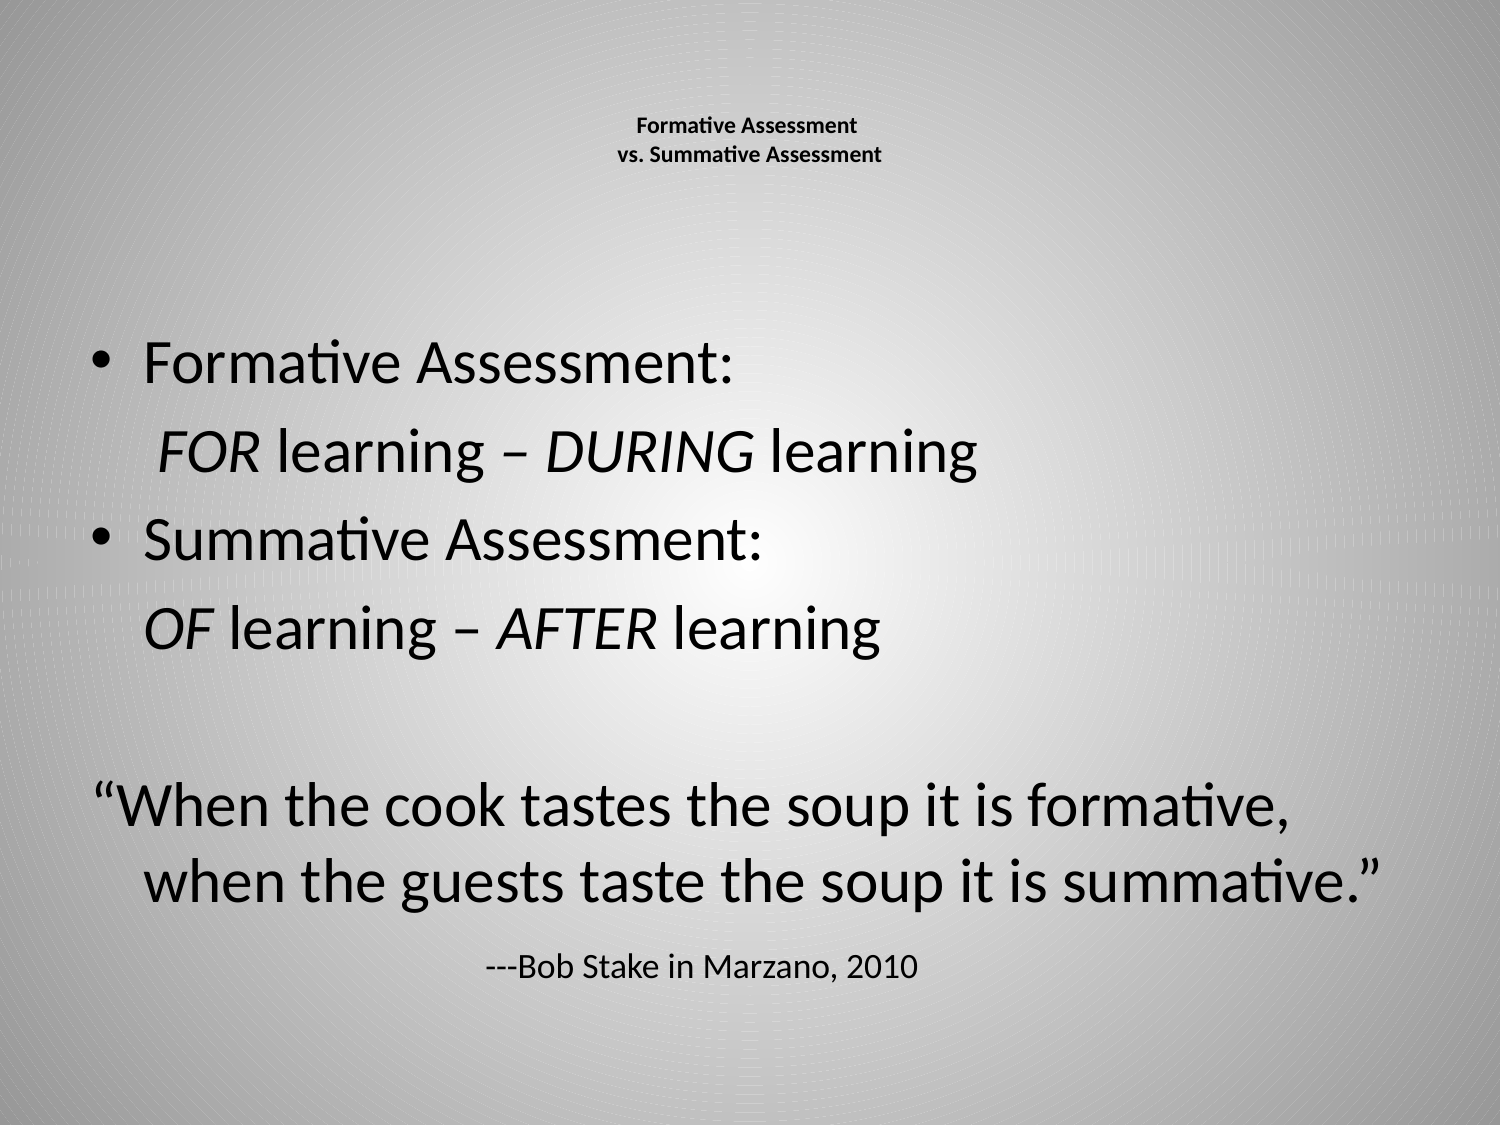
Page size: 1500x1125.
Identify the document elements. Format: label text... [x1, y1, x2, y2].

list Formative Assessment: FOR learning – DURING learning Summative Assessment: OF learning – AFTER learning “When the cook tastes the soup it is formative, when the guests taste the soup it is summative.” ---Bob Stake in Marzano, 2010 [75, 312, 1425, 1005]
title Formative Assessment vs. Summative Assessment [75, 45, 1425, 233]
